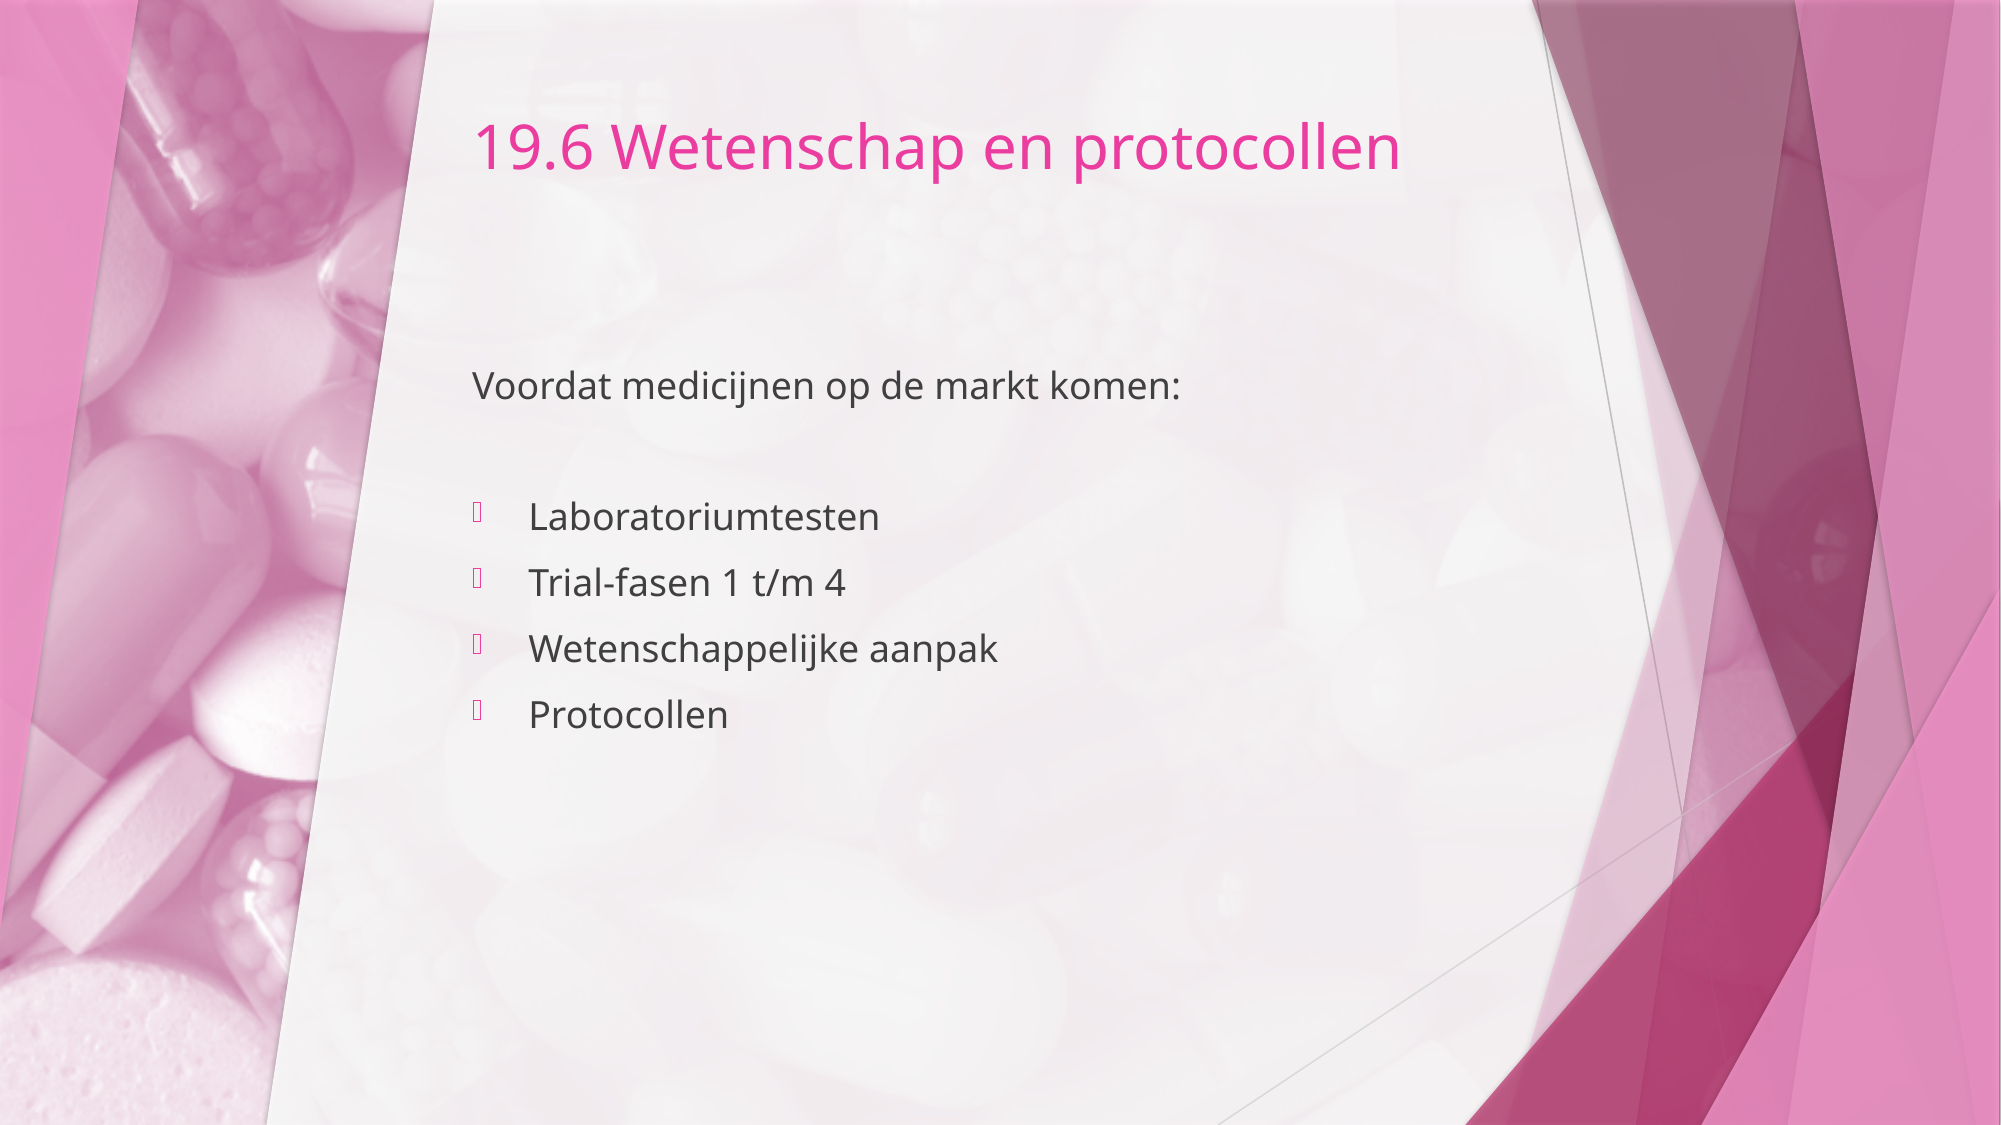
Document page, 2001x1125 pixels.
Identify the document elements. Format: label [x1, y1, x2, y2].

picture [1738, 0, 2000, 603]
text_box [1217, 603, 2000, 1125]
text_box [1536, 0, 1738, 602]
picture [0, 0, 1536, 1125]
